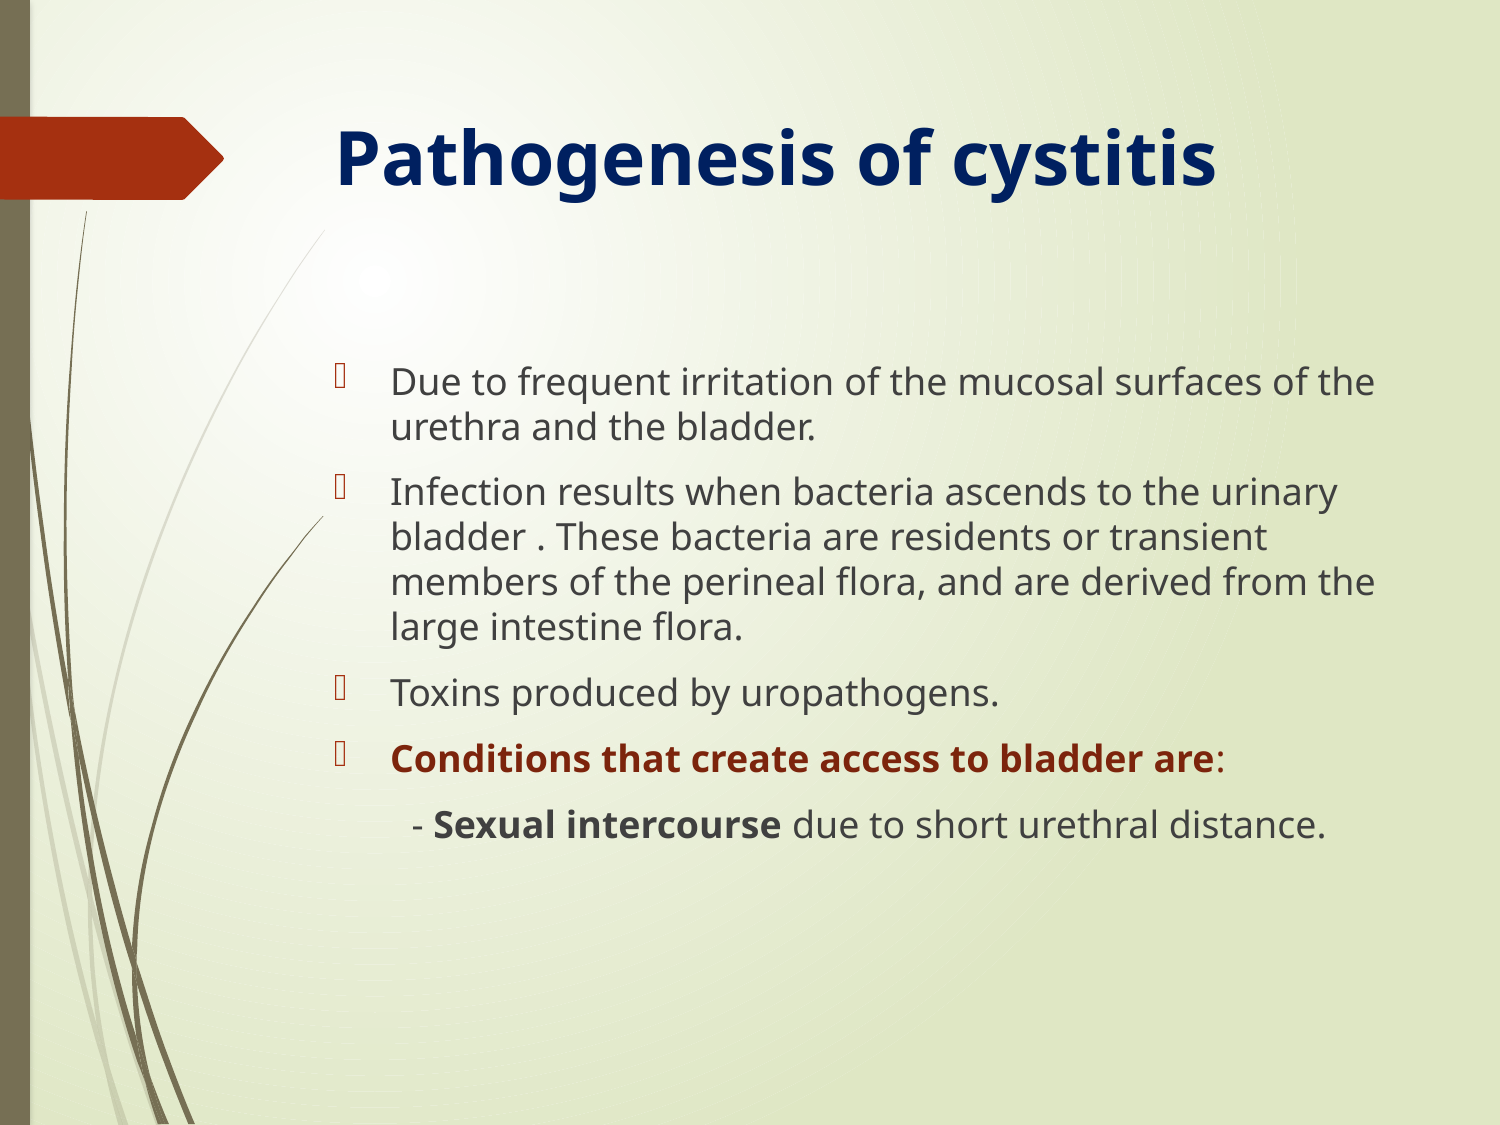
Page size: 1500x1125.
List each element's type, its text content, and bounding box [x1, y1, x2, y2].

list Due to frequent irritation of the mucosal surfaces of the urethra and the bladder. Infection results when bacteria ascends to the urinary bladder . These bacteria are residents or transient members of the perineal flora, and are derived from the large intestine flora. Toxins produced by uropathogens. Conditions that create access to bladder are: - Sexual intercourse due to short urethral distance. [318, 350, 1400, 970]
title Pathogenesis of cystitis [319, 102, 1400, 313]
